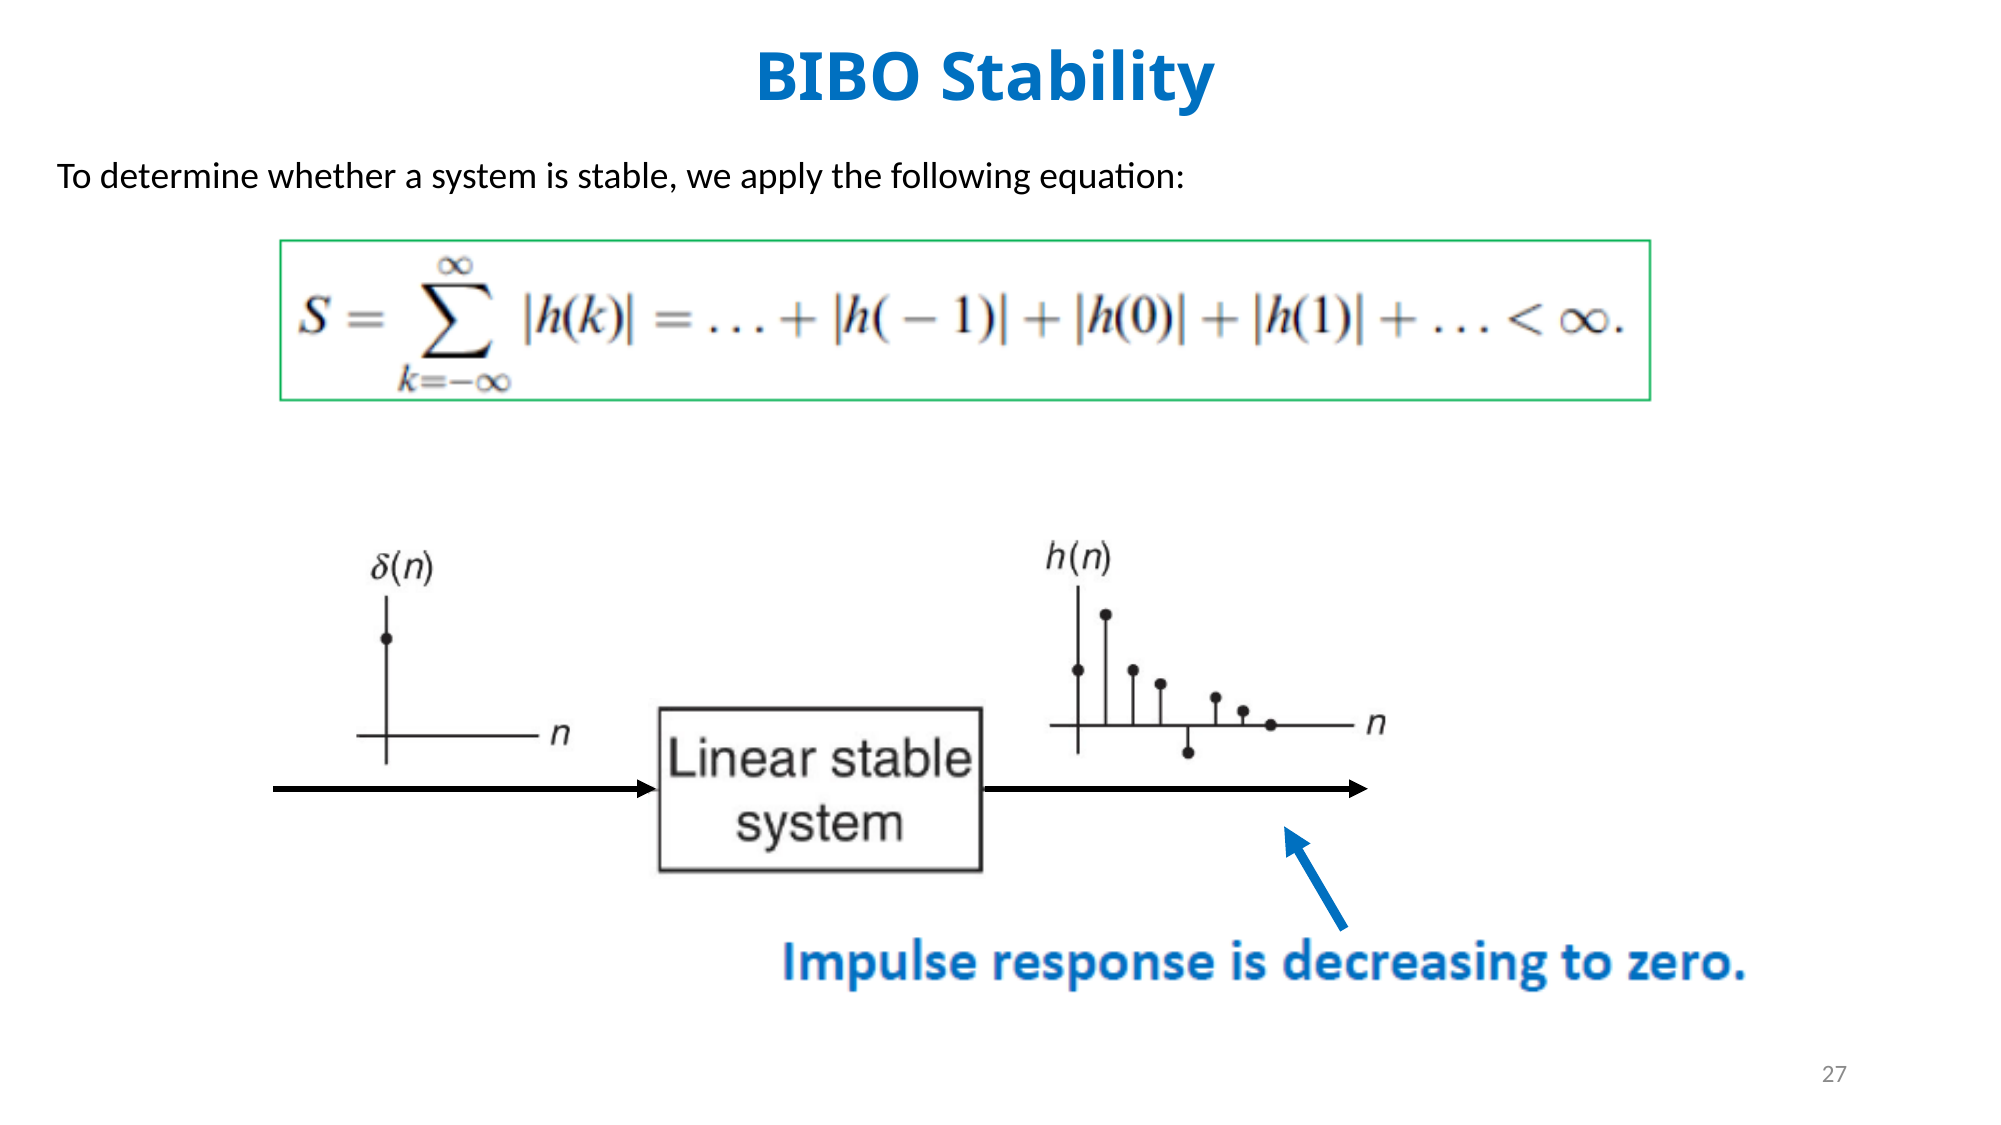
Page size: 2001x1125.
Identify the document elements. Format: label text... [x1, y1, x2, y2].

picture [771, 929, 1753, 997]
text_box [1284, 826, 1345, 930]
picture [265, 225, 1671, 419]
text_box BIBO Stability [739, 26, 1232, 122]
picture [341, 519, 581, 777]
text_box To determine whether a system is stable, we apply the following equation: [42, 143, 1853, 204]
picture [1036, 531, 1398, 765]
slide_number 27 [1412, 1042, 1863, 1103]
picture [648, 698, 986, 879]
